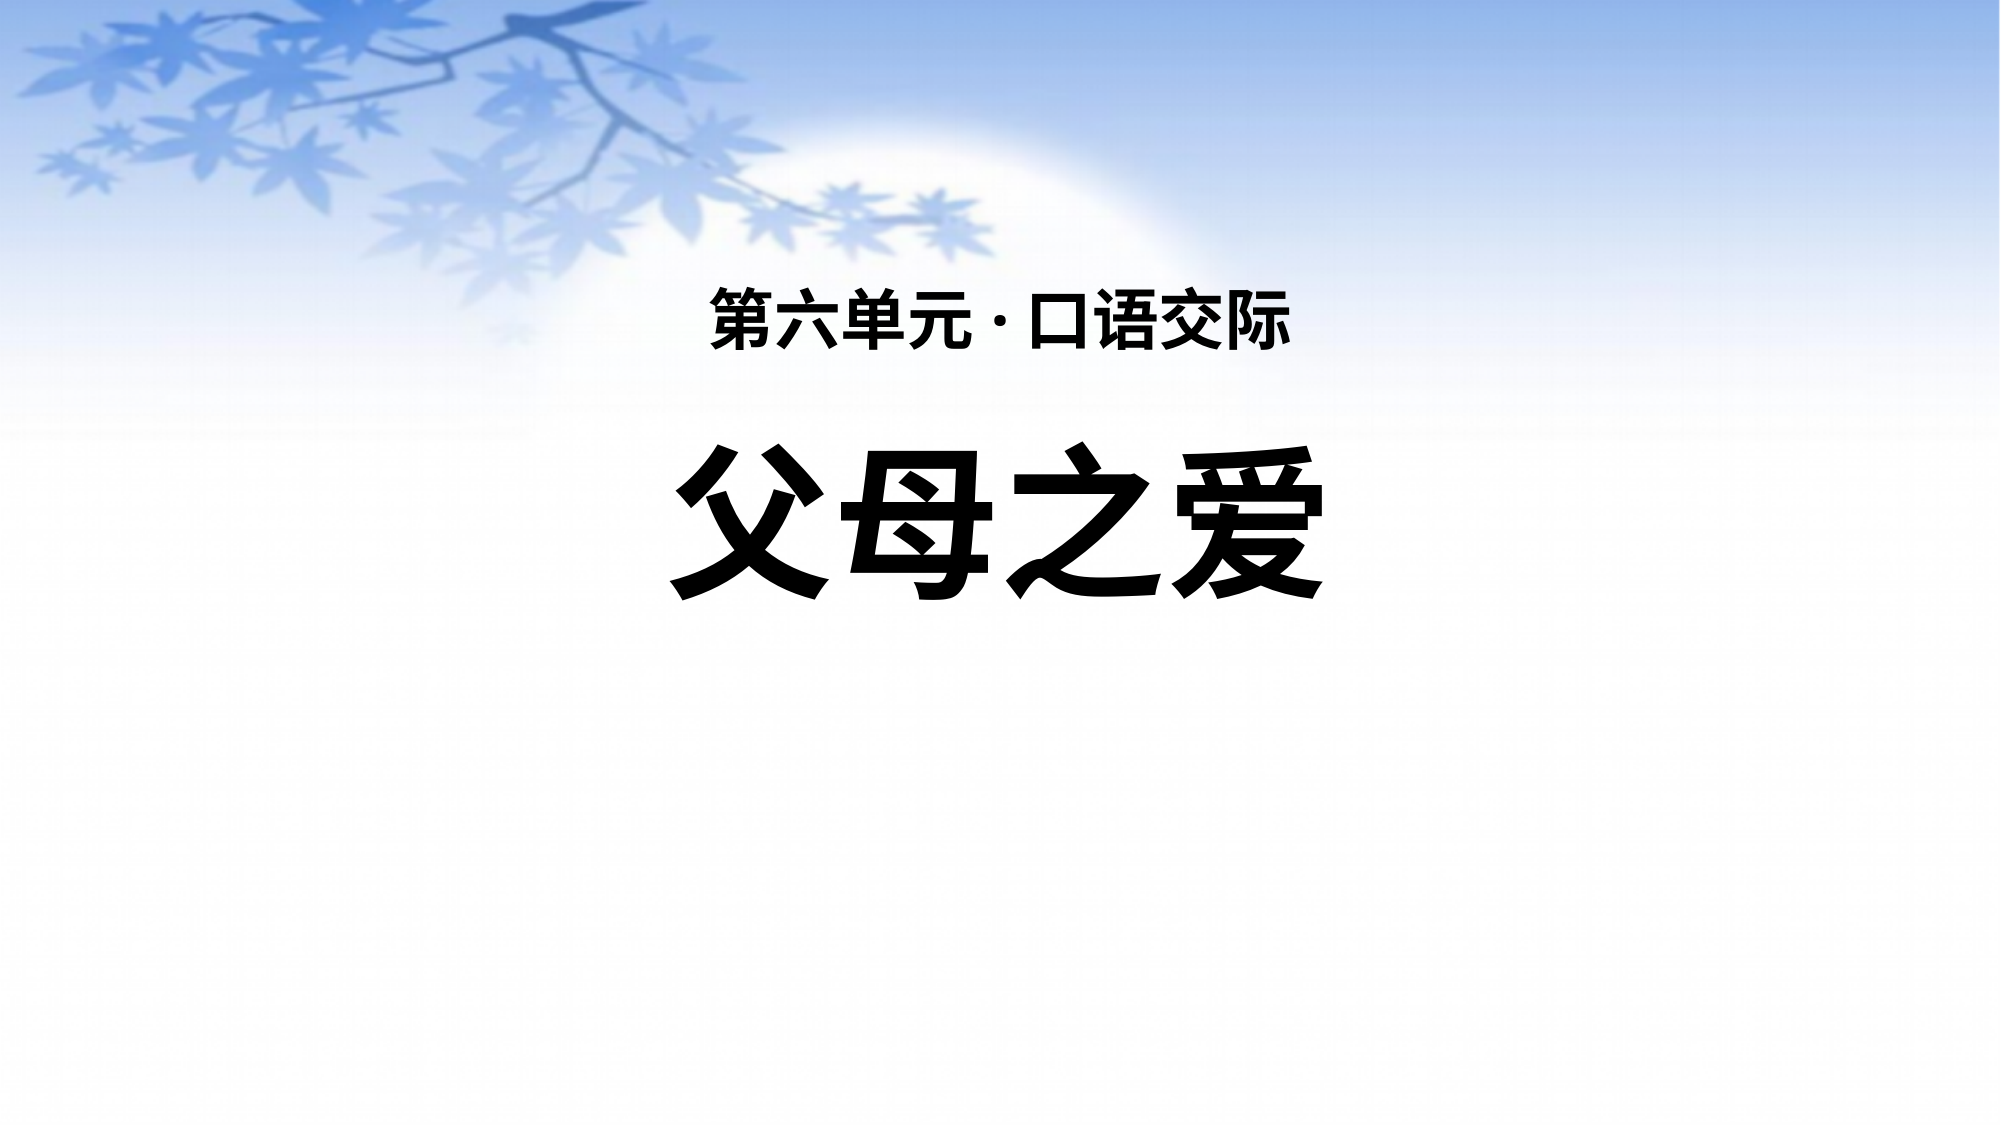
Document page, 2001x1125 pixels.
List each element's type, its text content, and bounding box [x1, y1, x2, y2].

text_box 第六单元·口语交际 [0, 230, 2000, 366]
picture [0, 0, 2001, 1125]
title 父母之爱 [0, 410, 2000, 626]
